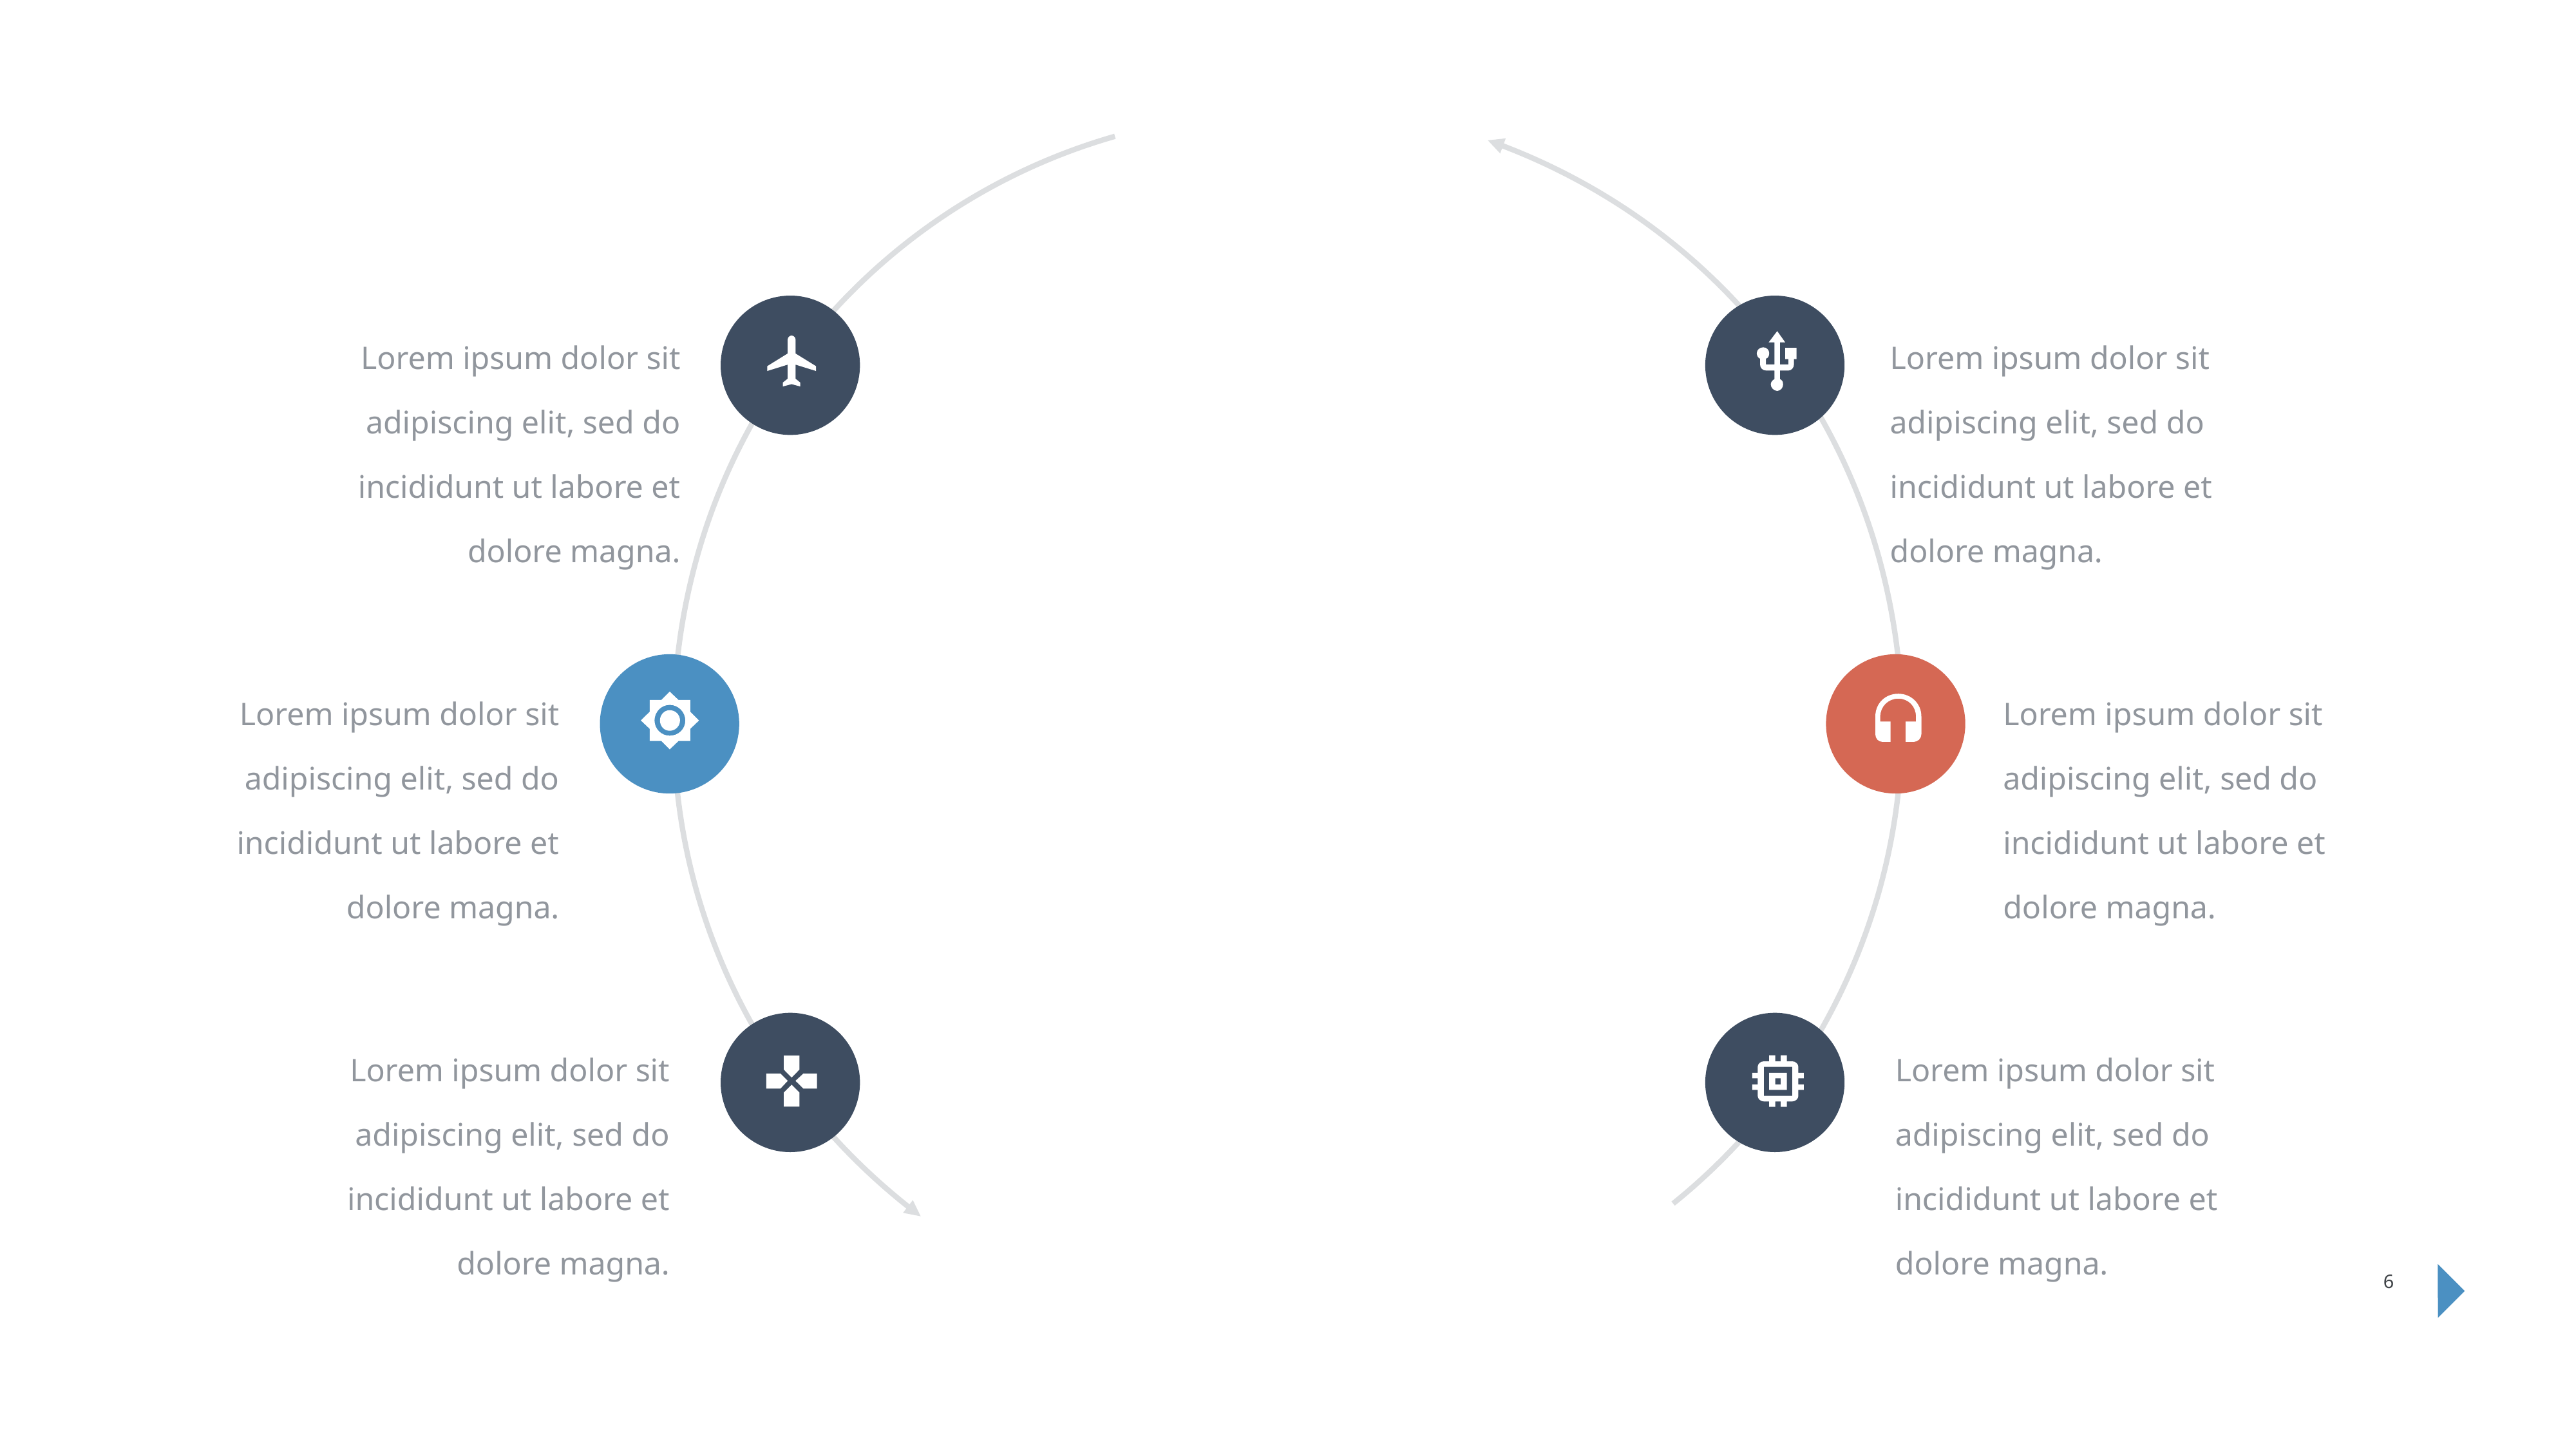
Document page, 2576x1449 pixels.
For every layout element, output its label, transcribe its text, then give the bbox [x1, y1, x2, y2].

text_box Lorem ipsum dolor sit adipiscing elit, sed do incididunt ut labore et dolore magna. [1973, 332, 2316, 601]
text_box [600, 684, 612, 764]
slide_number 6 [2339, 1264, 2438, 1318]
text_box Lorem ipsum dolor sit adipiscing elit, sed do incididunt ut labore et dolore magna. [1998, 688, 2429, 958]
text_box Lorem ipsum dolor sit adipiscing elit, sed do incididunt ut labore et dolore magna. [244, 1045, 612, 1314]
text_box Lorem ipsum dolor sit adipiscing elit, sed do incididunt ut labore et dolore magna. [1973, 1045, 2321, 1314]
text_box Lorem ipsum dolor sit adipiscing elit, sed do incididunt ut labore et dolore magna. [255, 332, 612, 601]
picture [616, 0, 1965, 1449]
text_box Lorem ipsum dolor sit adipiscing elit, sed do incididunt ut labore et dolore magna. [133, 688, 565, 958]
